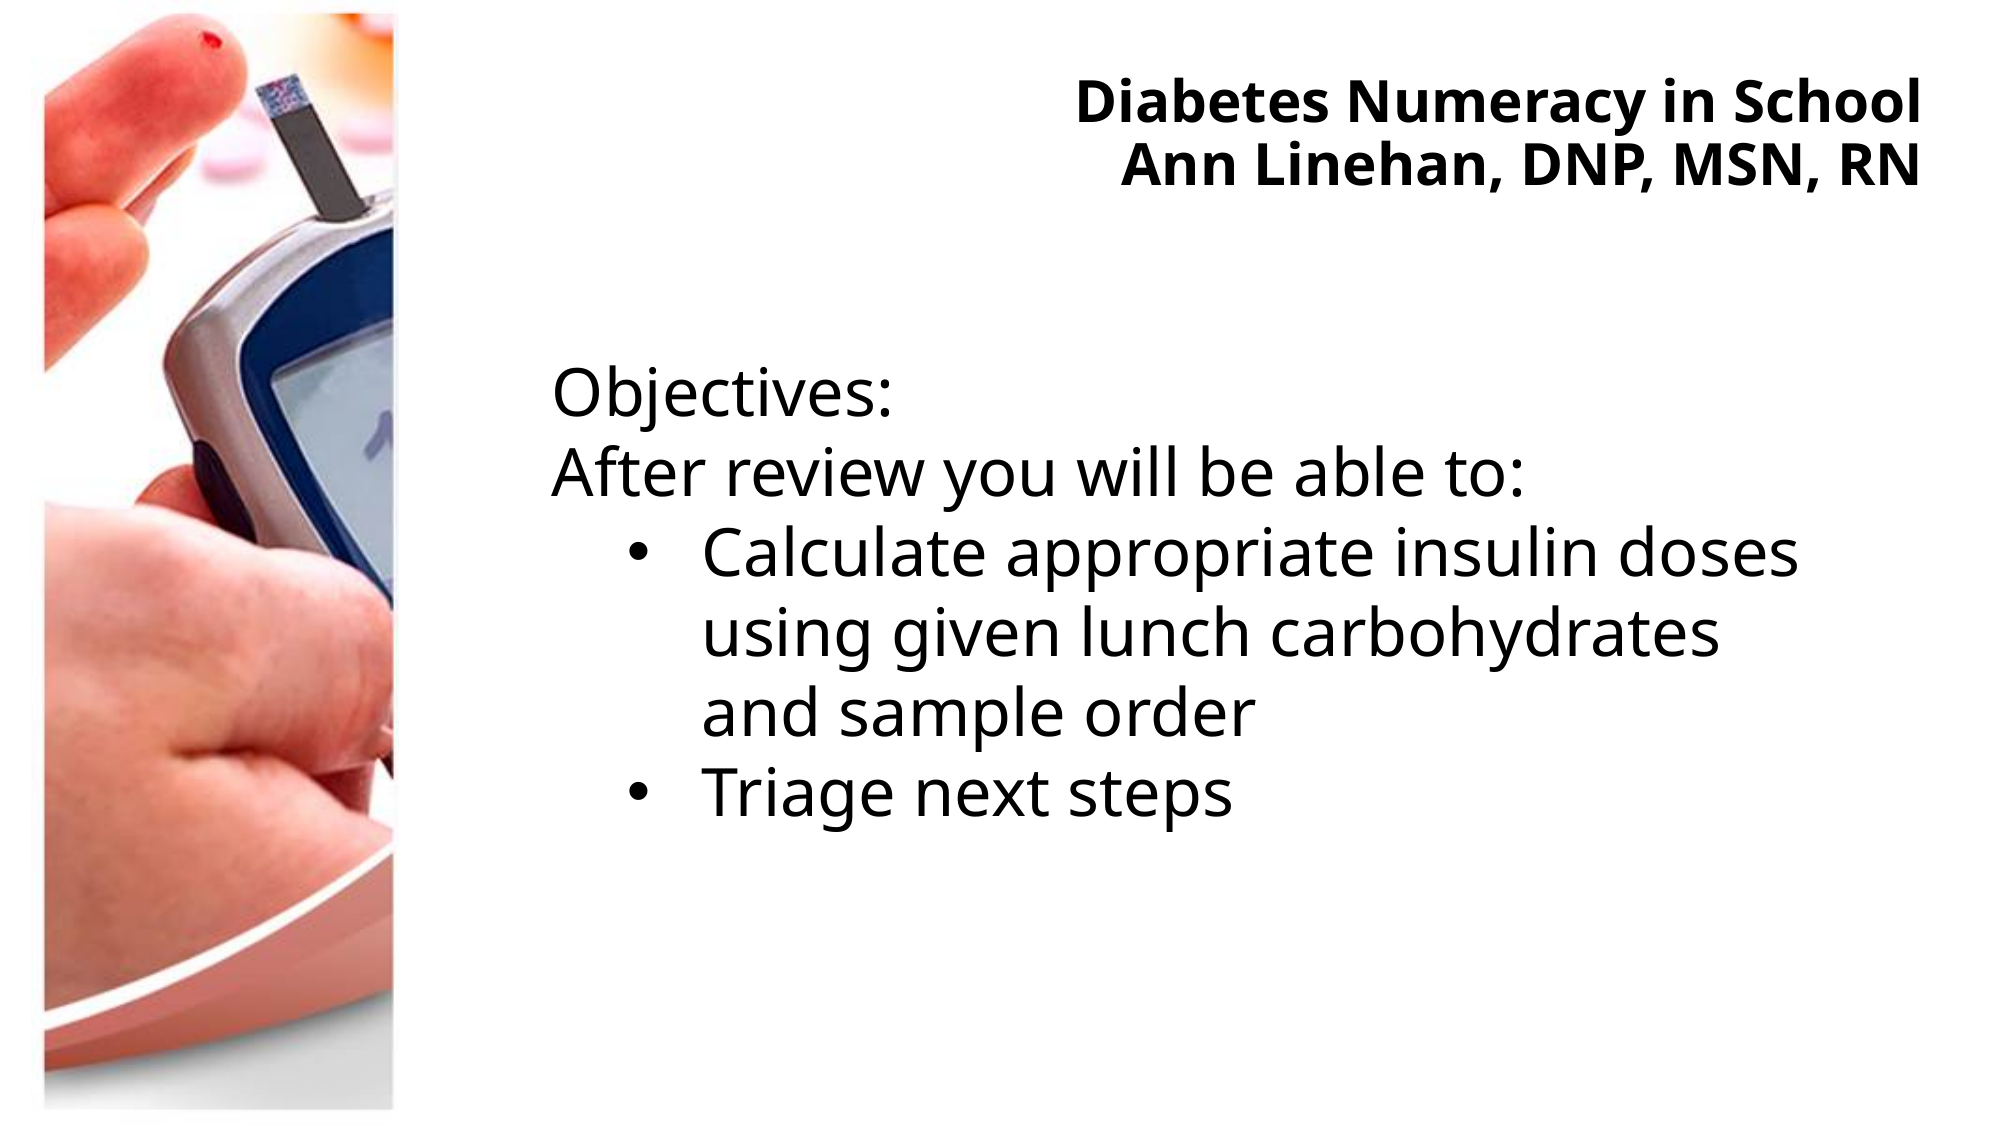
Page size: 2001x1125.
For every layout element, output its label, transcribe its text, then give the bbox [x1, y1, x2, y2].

title Diabetes Numeracy in School Ann Linehan, DNP, MSN, RN [950, 41, 1939, 230]
picture [30, 0, 400, 1125]
text_box Objectives: After review you will be able to: Calculate appropriate insulin doses using given lunch carbohydrates and sample order Triage next steps [537, 342, 1873, 1078]
